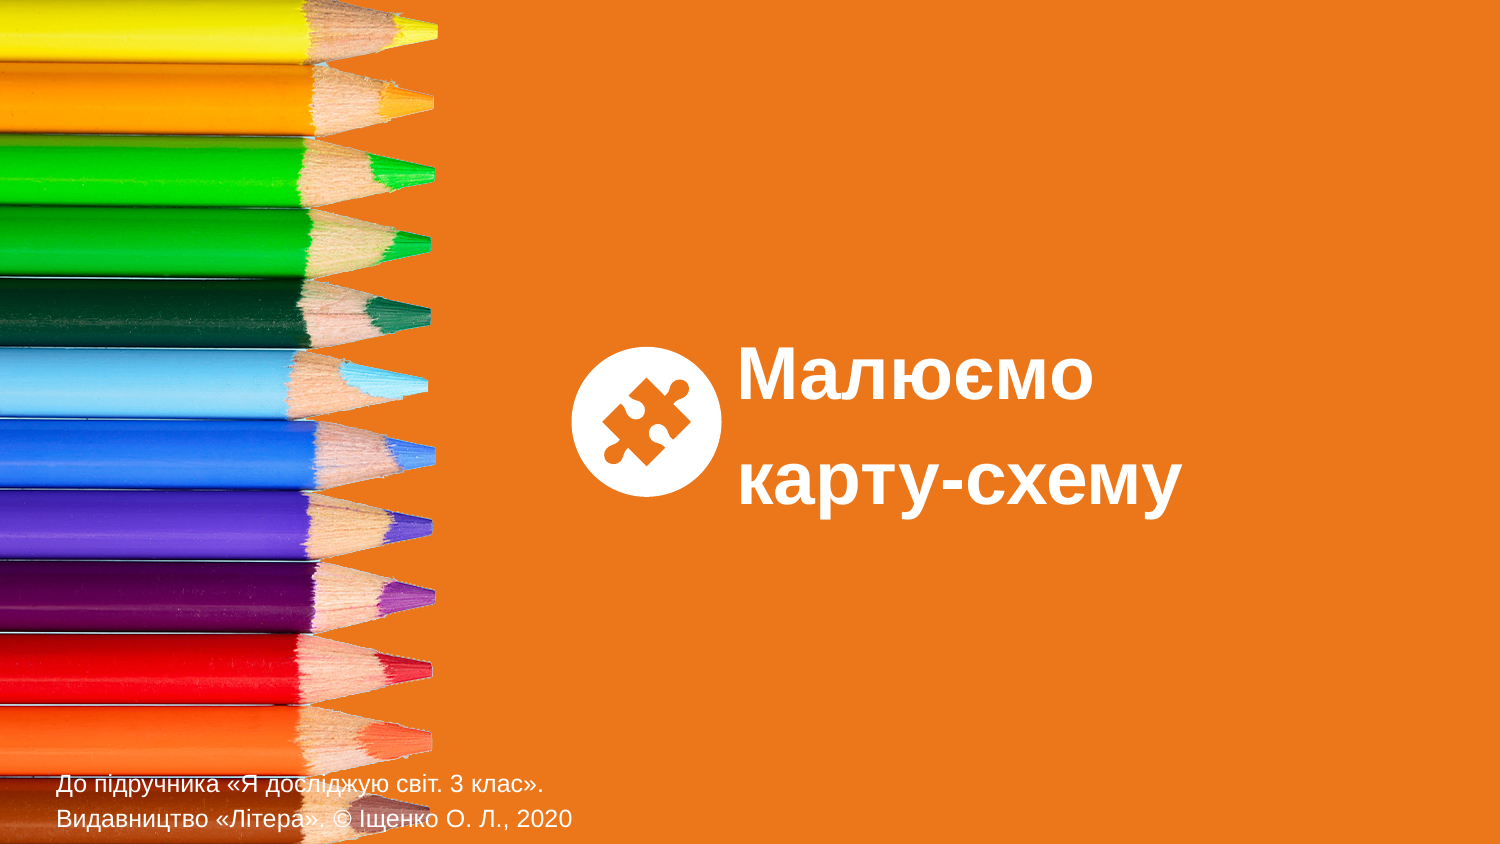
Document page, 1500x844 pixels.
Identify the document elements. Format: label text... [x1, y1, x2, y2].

text_box [569, 344, 724, 499]
picture [0, 0, 438, 844]
list До підручника «Я досліджую світ. 3 клас». Видавництво «Літера». © Іщенко О. Л., 2020 [41, 776, 792, 824]
list Малюємо карту-схему [721, 374, 1500, 470]
text_box [600, 375, 693, 469]
